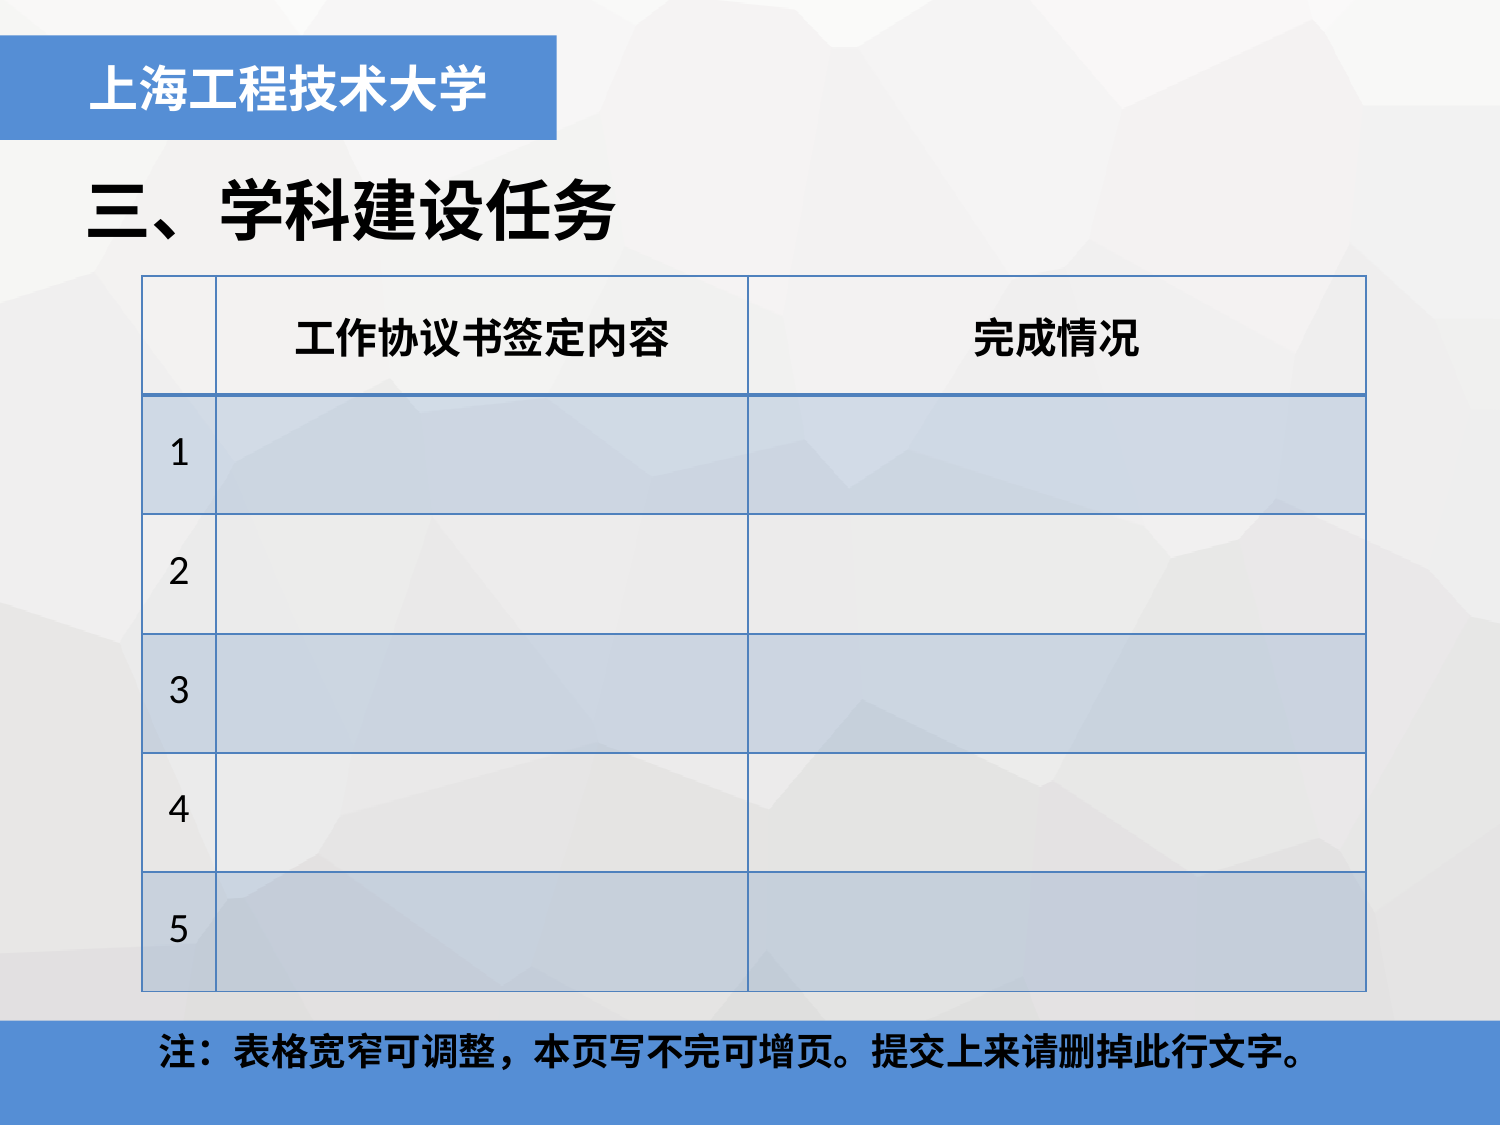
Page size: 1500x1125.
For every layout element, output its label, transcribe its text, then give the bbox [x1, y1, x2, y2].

text_box 上海工程技术大学 [73, 49, 504, 125]
table_cell 1 [143, 397, 215, 513]
table_cell [749, 515, 1365, 633]
table_cell [749, 873, 1365, 991]
table_cell 2 [143, 515, 215, 633]
table_header 完成情况 [749, 277, 1365, 393]
table_cell [217, 873, 747, 991]
picture [0, 0, 1500, 1020]
table_header 工作协议书签定内容 [217, 277, 747, 393]
text_box [0, 35, 557, 140]
text_box [0, 1020, 1500, 1125]
table_cell [217, 635, 747, 752]
table_cell [749, 397, 1365, 513]
table_cell [217, 515, 747, 633]
table_cell [749, 754, 1365, 871]
table_cell [749, 635, 1365, 752]
table_header [143, 277, 215, 393]
table_cell [217, 754, 747, 871]
table_cell 5 [143, 873, 215, 991]
text_box 注：表格宽窄可调整，本页写不完可增页。提交上来请删掉此行文字。 [144, 1020, 1318, 1081]
table_cell [217, 397, 747, 513]
table_cell 4 [143, 754, 215, 871]
table_cell 3 [143, 635, 215, 752]
text_box 三、学科建设任务 [70, 161, 844, 256]
